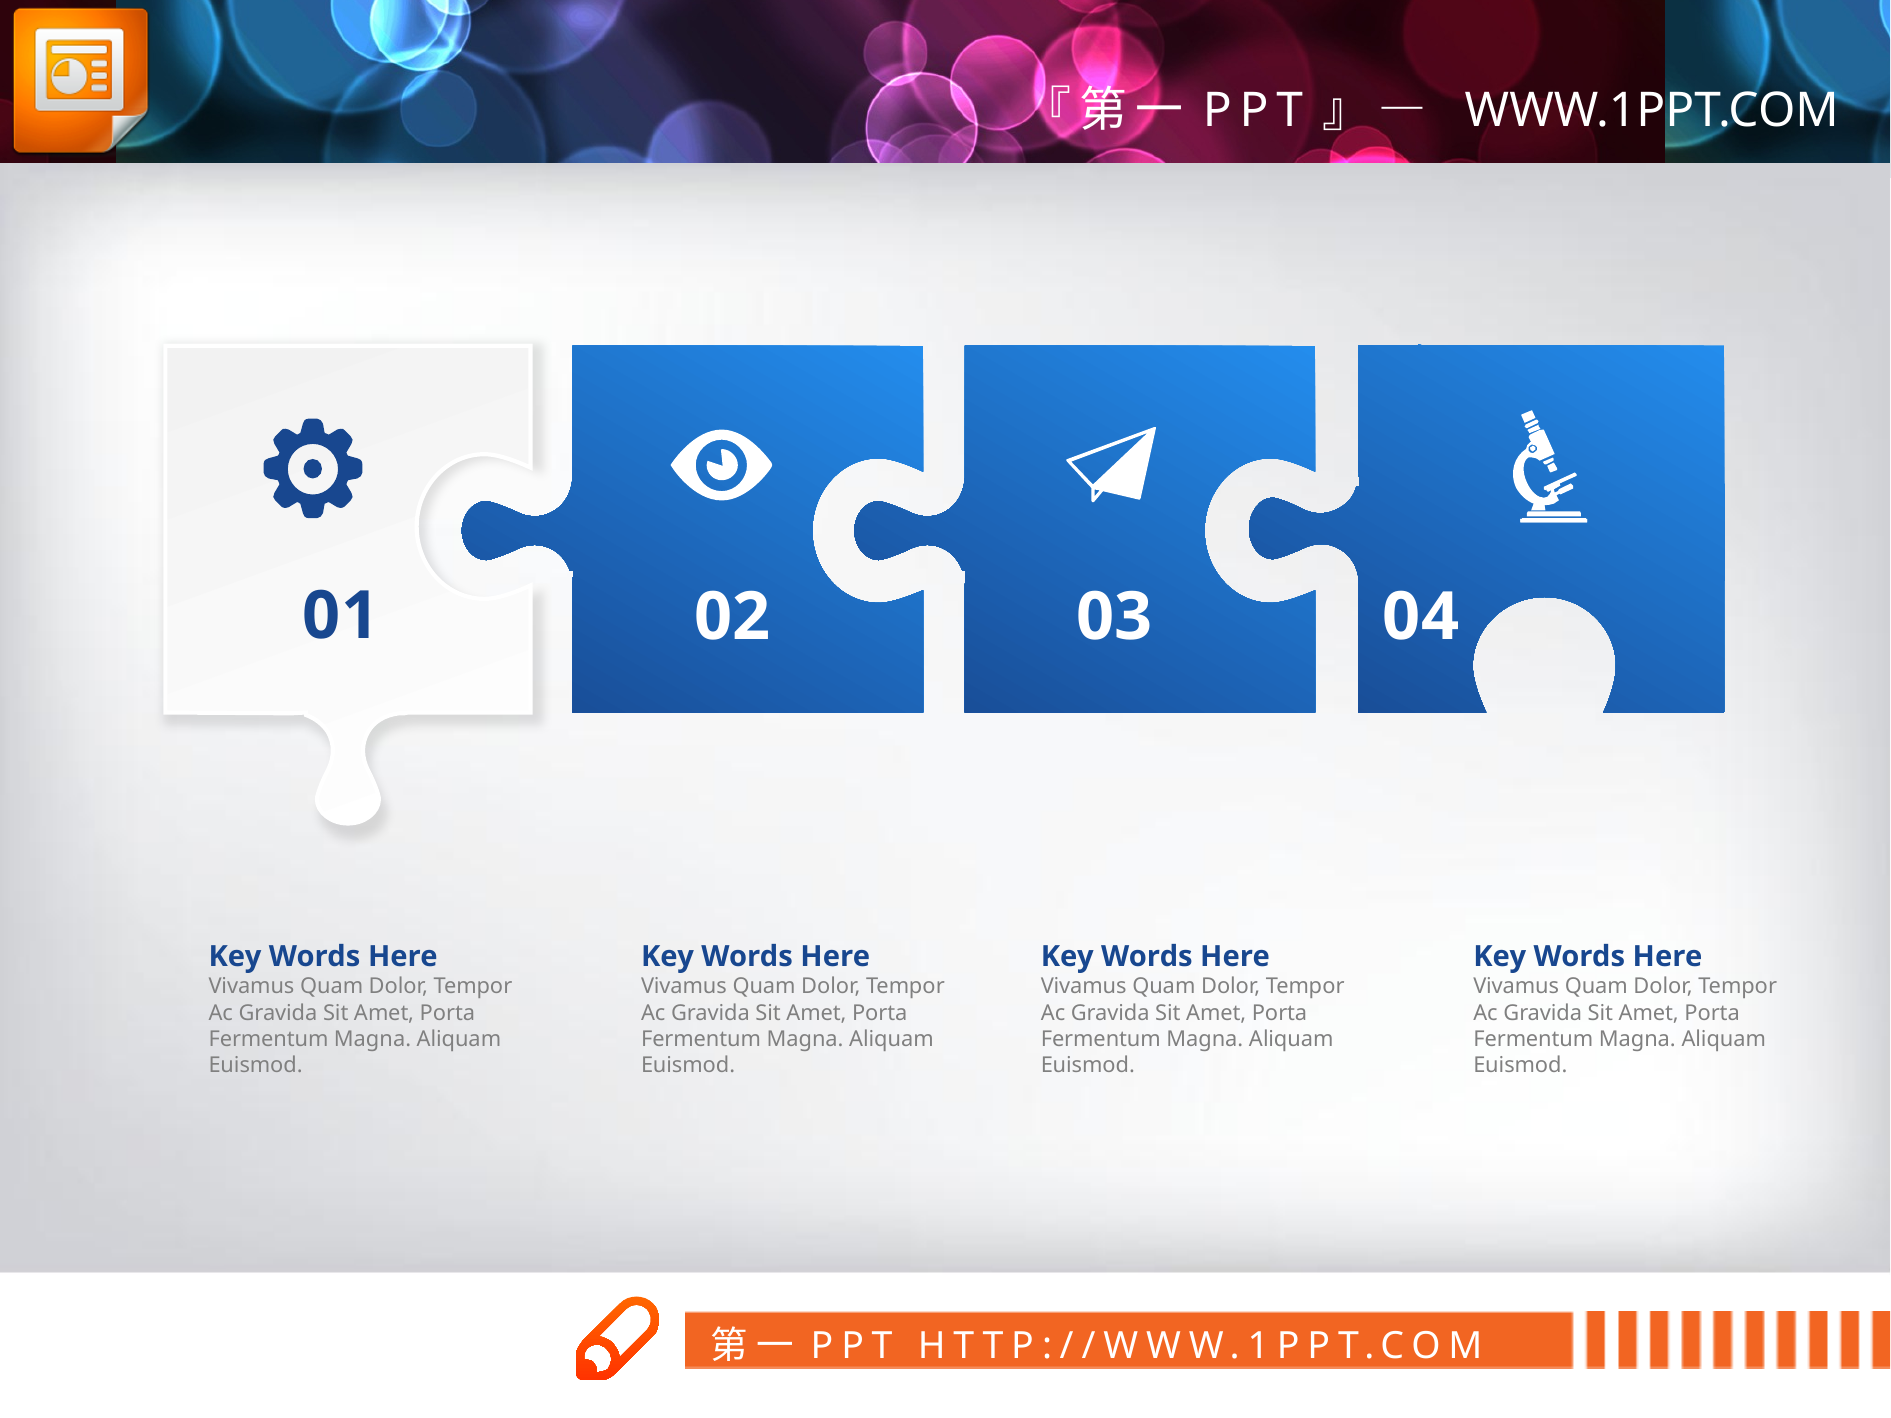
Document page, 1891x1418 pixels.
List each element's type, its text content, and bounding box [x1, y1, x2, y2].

text_box [854, 345, 1316, 713]
text_box Key Words Here Vivamus Quam Dolor, Tempor Ac Gravida Sit Amet, Porta Fermentum Magna. Aliquam Euismod. [1458, 894, 1796, 1085]
text_box 03 [1052, 565, 1178, 661]
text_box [263, 418, 363, 519]
text_box [461, 345, 924, 713]
text_box [1066, 427, 1156, 503]
text_box 02 [670, 565, 795, 660]
picture [0, 0, 1891, 1275]
text_box Key Words Here Vivamus Quam Dolor, Tempor Ac Gravida Sit Amet, Porta Fermentum Magna. Aliquam Euismod. [193, 894, 532, 1085]
text_box [165, 345, 531, 824]
picture [685, 1311, 1891, 1369]
text_box 04 [1358, 565, 1484, 661]
text_box 01 [278, 564, 404, 659]
text_box Key Words Here Vivamus Quam Dolor, Tempor Ac Gravida Sit Amet, Porta Fermentum Magna. Aliquam Euismod. [1026, 894, 1364, 1085]
text_box [1249, 344, 1725, 713]
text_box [1509, 410, 1588, 523]
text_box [670, 429, 773, 501]
text_box Key Words Here Vivamus Quam Dolor, Tempor Ac Gravida Sit Amet, Porta Fermentum Magna. Aliquam Euismod. [626, 894, 964, 1085]
